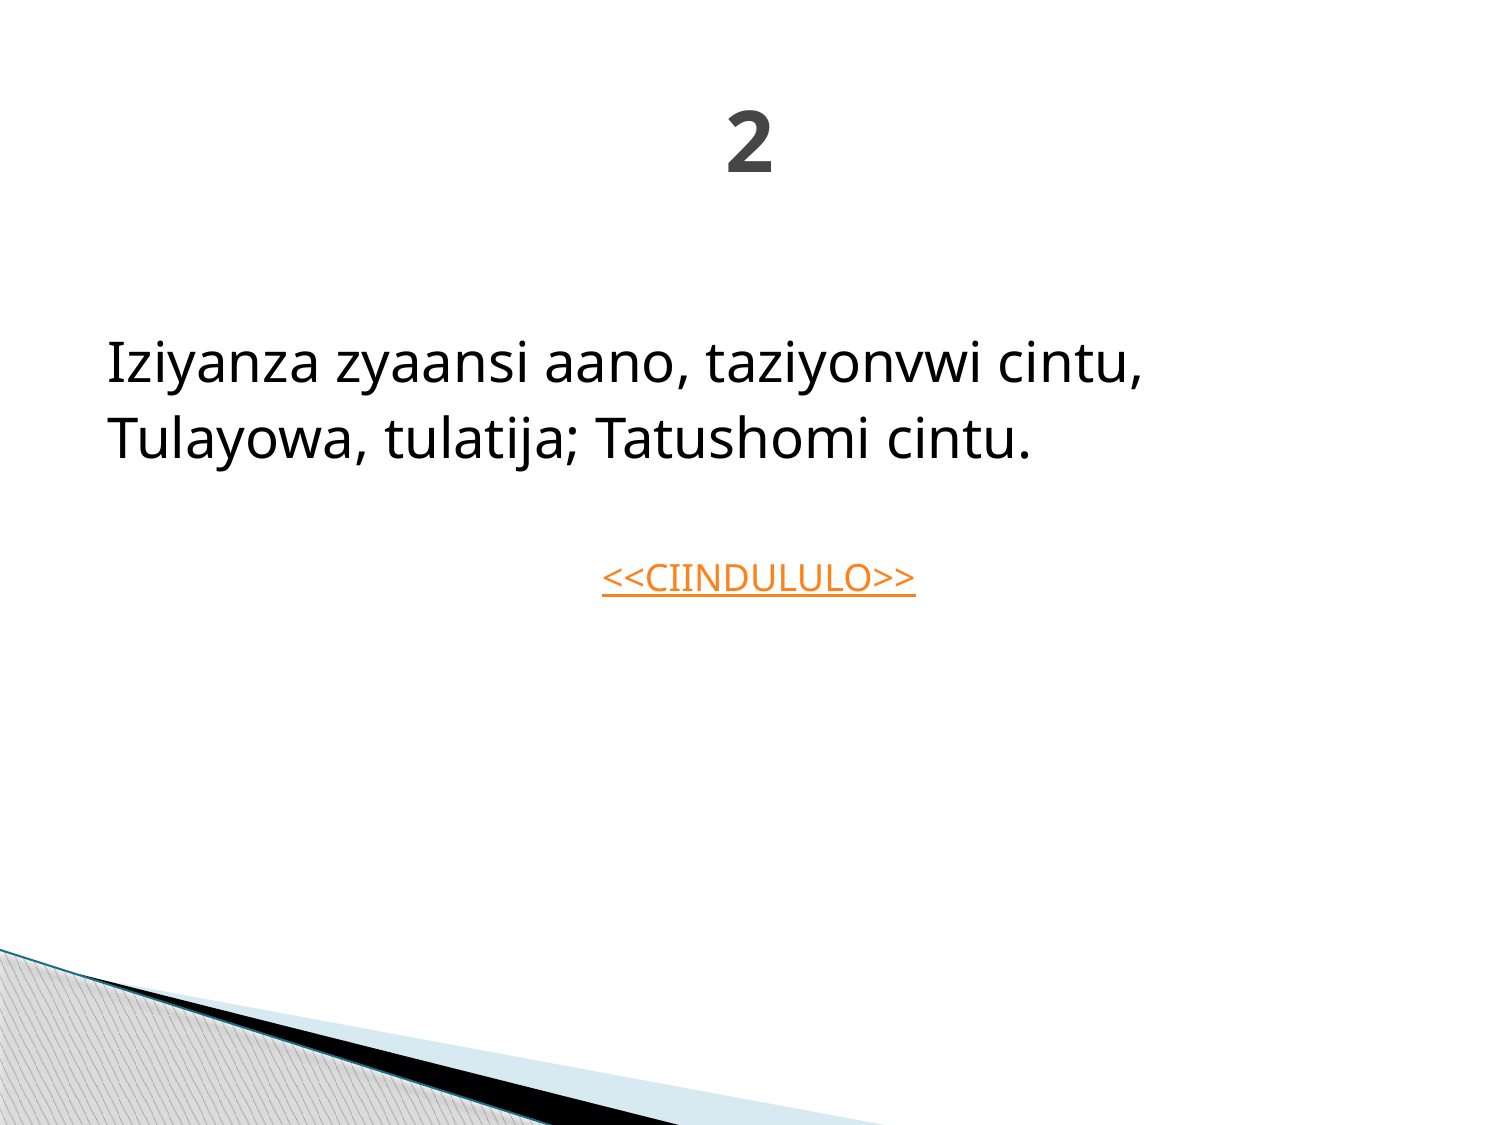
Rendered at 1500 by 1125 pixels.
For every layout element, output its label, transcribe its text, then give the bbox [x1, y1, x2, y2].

title 2 [75, 45, 1425, 233]
list Iziyanza zyaansi aano, taziyonvwi cintu, Tulayowa, tulatija; Tatushomi cintu. <<CIINDULULO>> [75, 243, 1425, 986]
